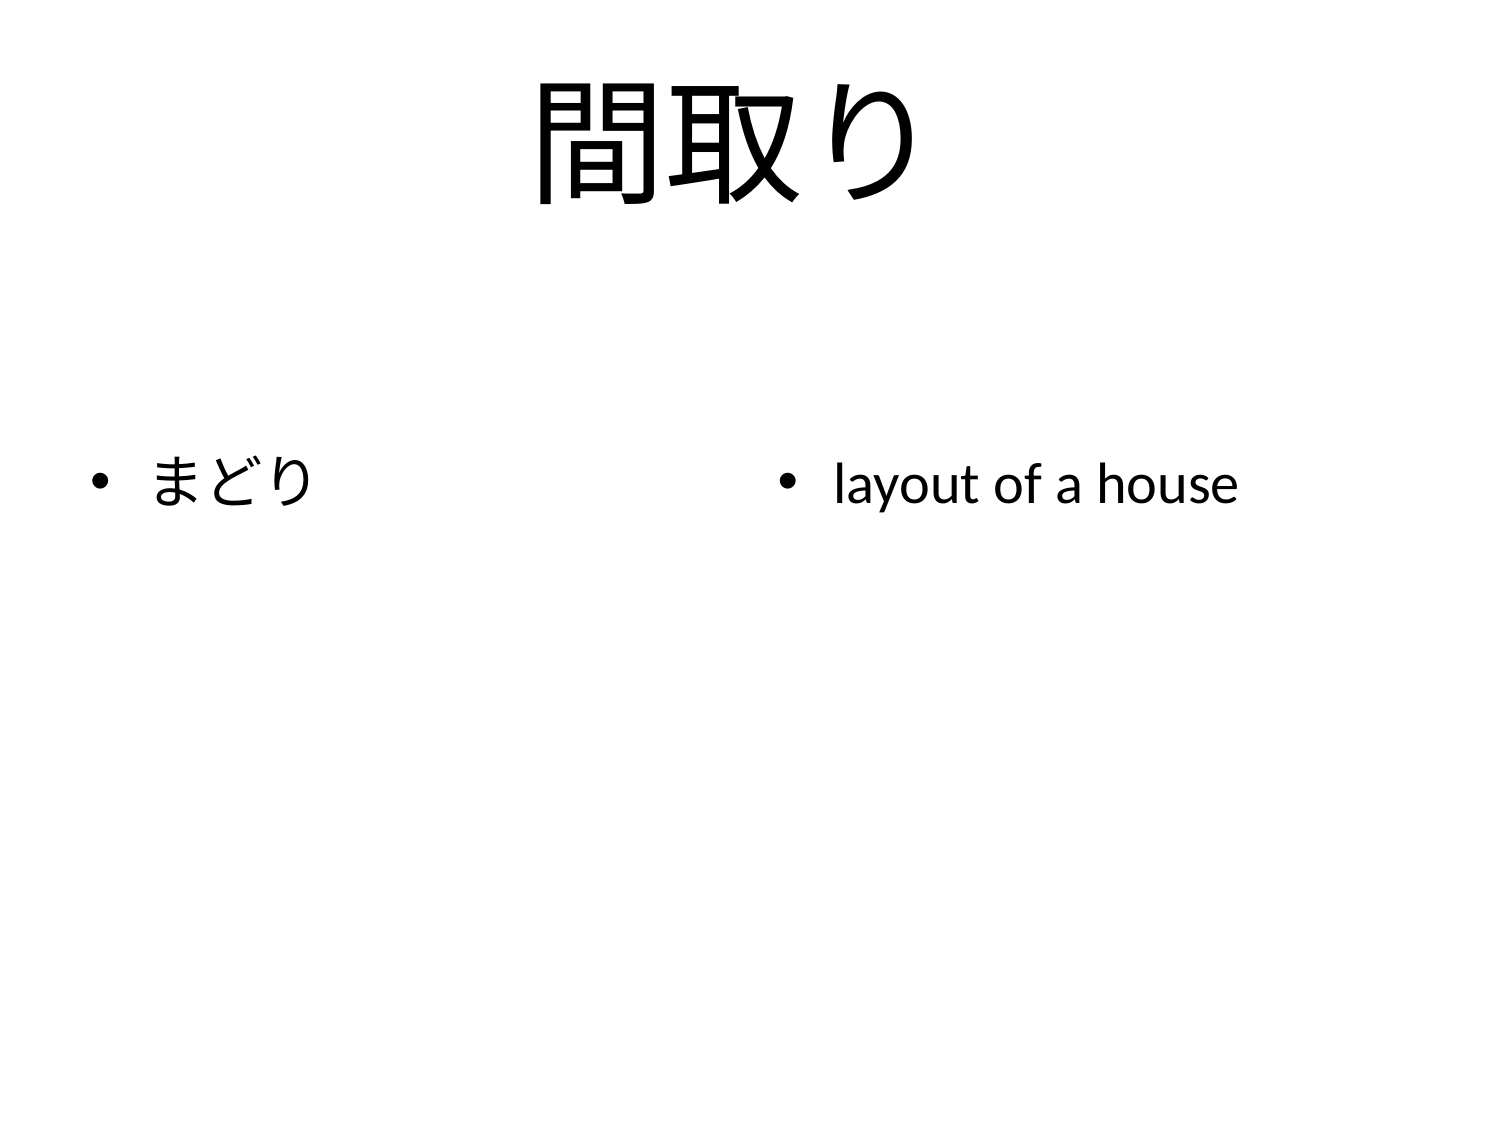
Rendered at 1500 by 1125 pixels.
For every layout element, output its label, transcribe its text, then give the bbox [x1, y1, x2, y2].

list まどり [74, 437, 738, 1006]
title 間取り [74, 44, 1426, 233]
list layout of a house [762, 437, 1426, 1006]
